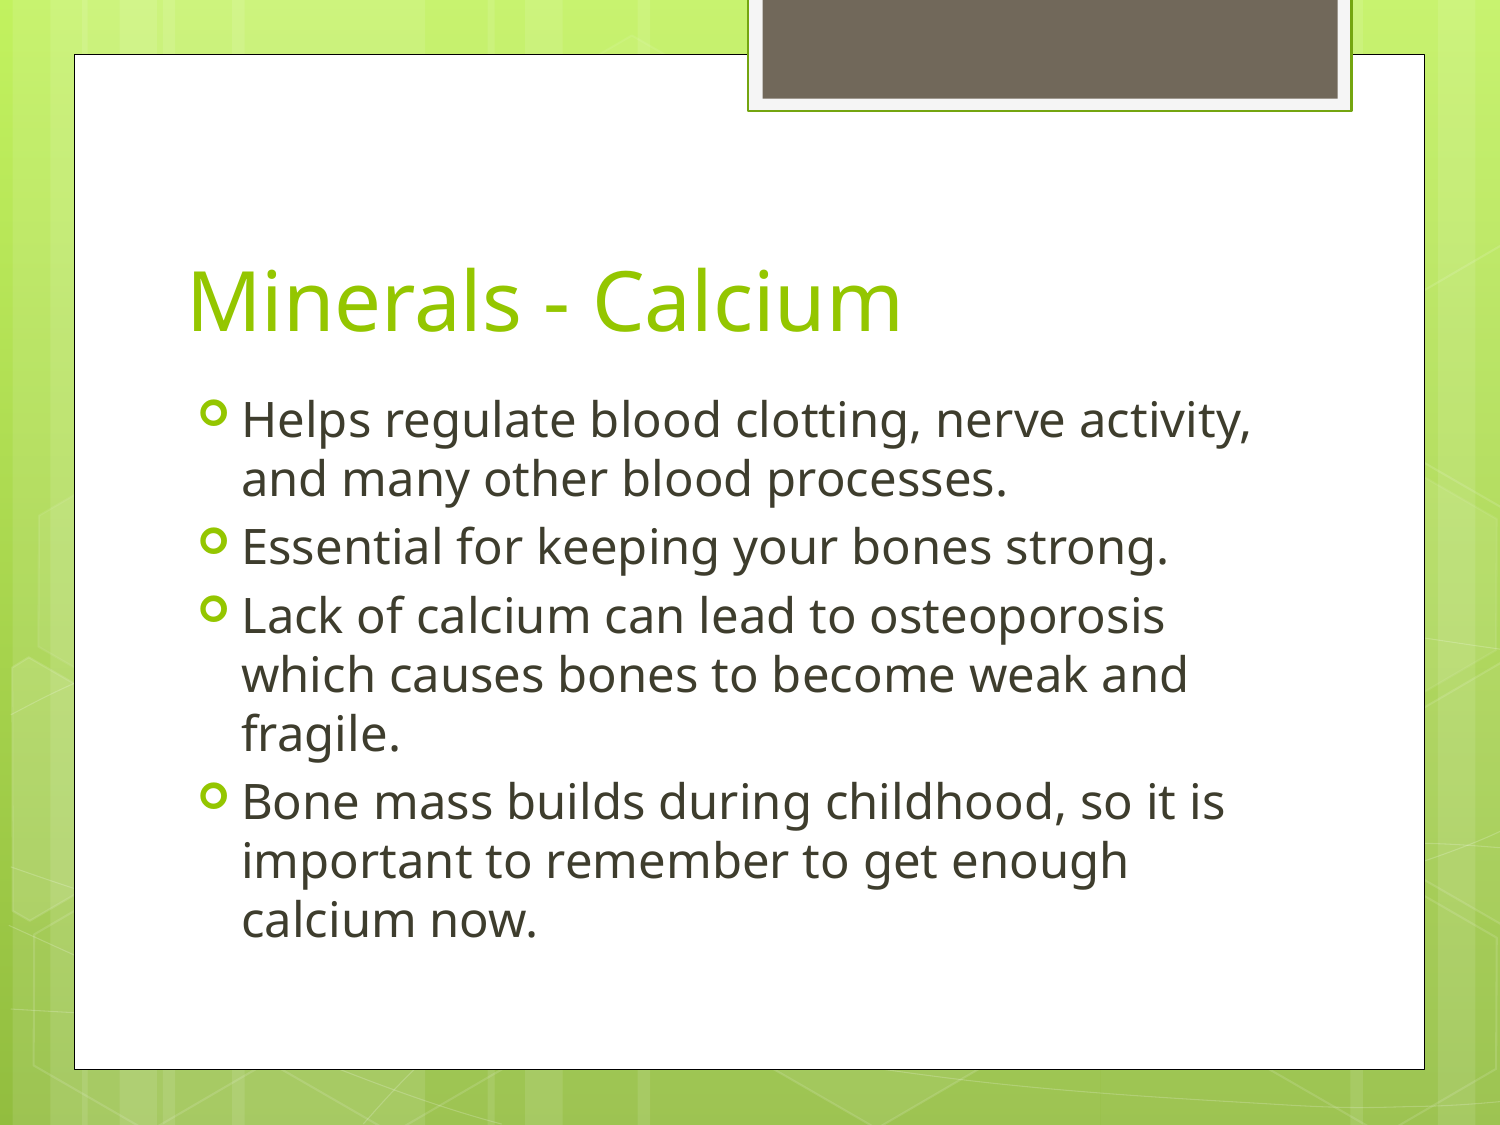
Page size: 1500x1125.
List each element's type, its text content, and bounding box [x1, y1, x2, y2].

list Helps regulate blood clotting, nerve activity, and many other blood processes. Essential for keeping your bones strong. Lack of calcium can lead to osteoporosis which causes bones to become weak and fragile. Bone mass builds during childhood, so it is important to remember to get enough calcium now. [171, 381, 1283, 957]
title Minerals - Calcium [171, 168, 1324, 357]
